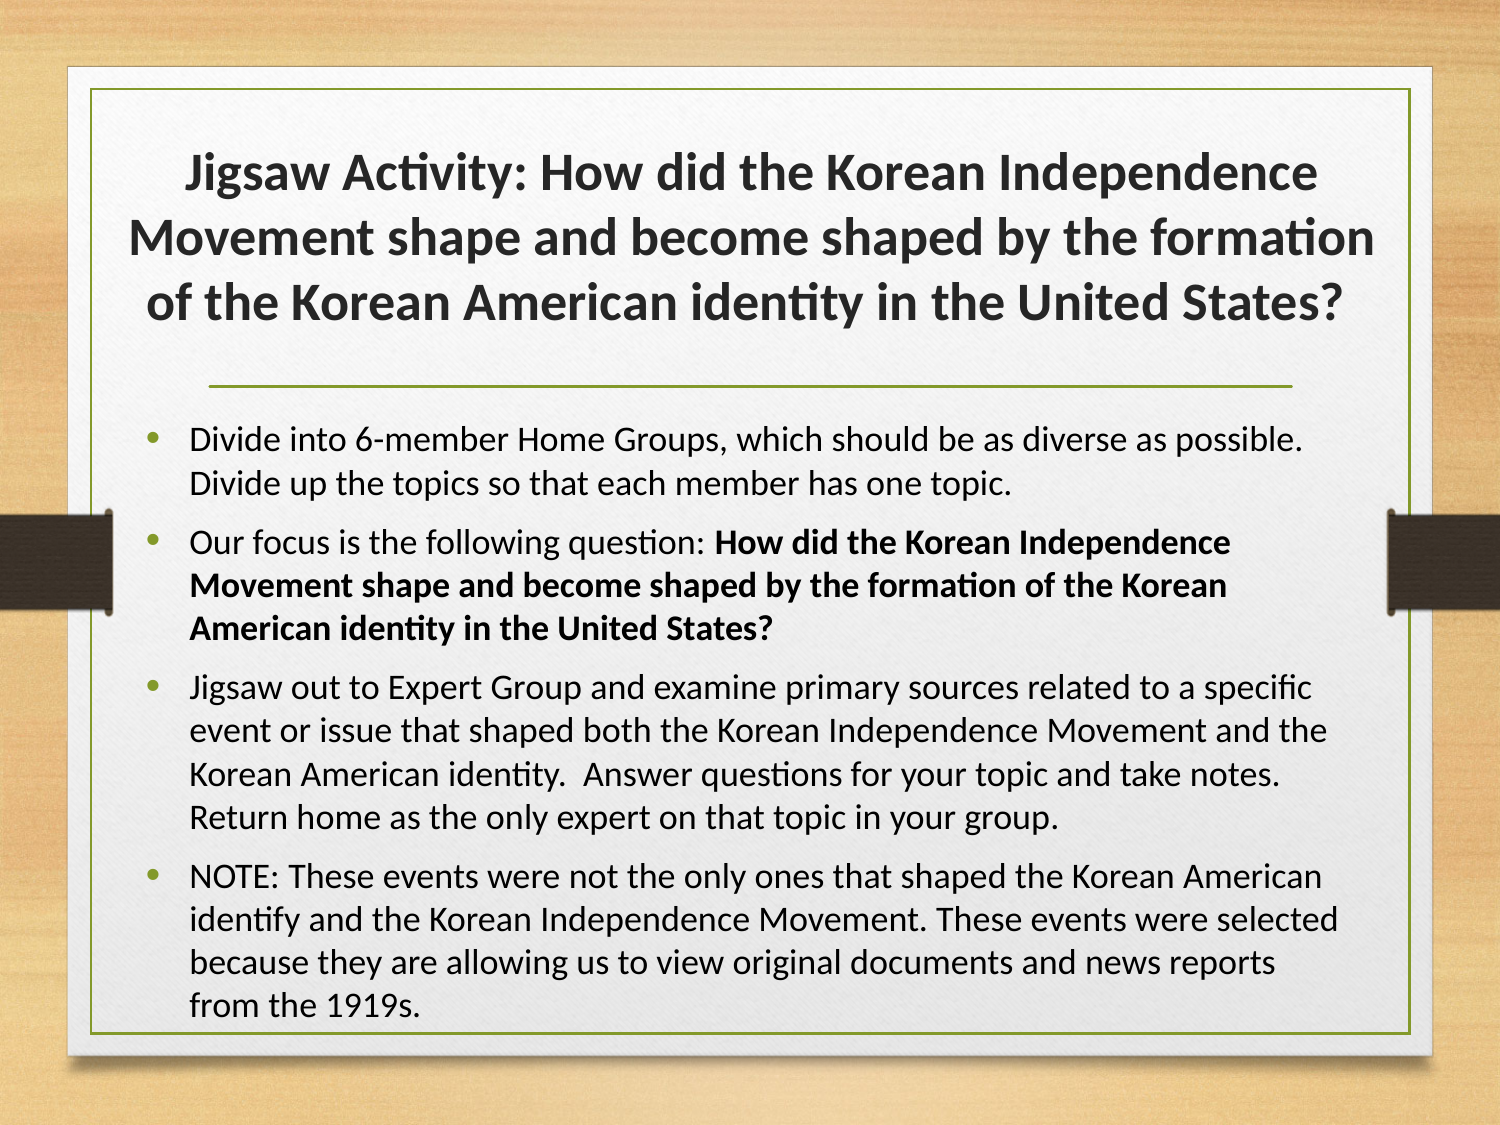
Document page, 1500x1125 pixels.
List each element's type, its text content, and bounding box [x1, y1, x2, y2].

list Divide into 6-member Home Groups, which should be as diverse as possible. Divide up the topics so that each member has one topic. Our focus is the following question: How did the Korean Independence Movement shape and become shaped by the formation of the Korean American identity in the United States? Jigsaw out to Expert Group and examine primary sources related to a specific event or issue that shaped both the Korean Independence Movement and the Korean American identity. Answer questions for your topic and take notes. Return home as the only expert on that topic in your group. NOTE: These events were not the only ones that shaped the Korean American identify and the Korean Independence Movement. These events were selected because they are allowing us to view original documents and news reports from the 1919s. [130, 408, 1370, 1038]
title Jigsaw Activity: How did the Korean Independence Movement shape and become shaped by the formation of the Korean American identity in the United States? [102, 102, 1403, 365]
picture [0, 0, 1500, 1125]
